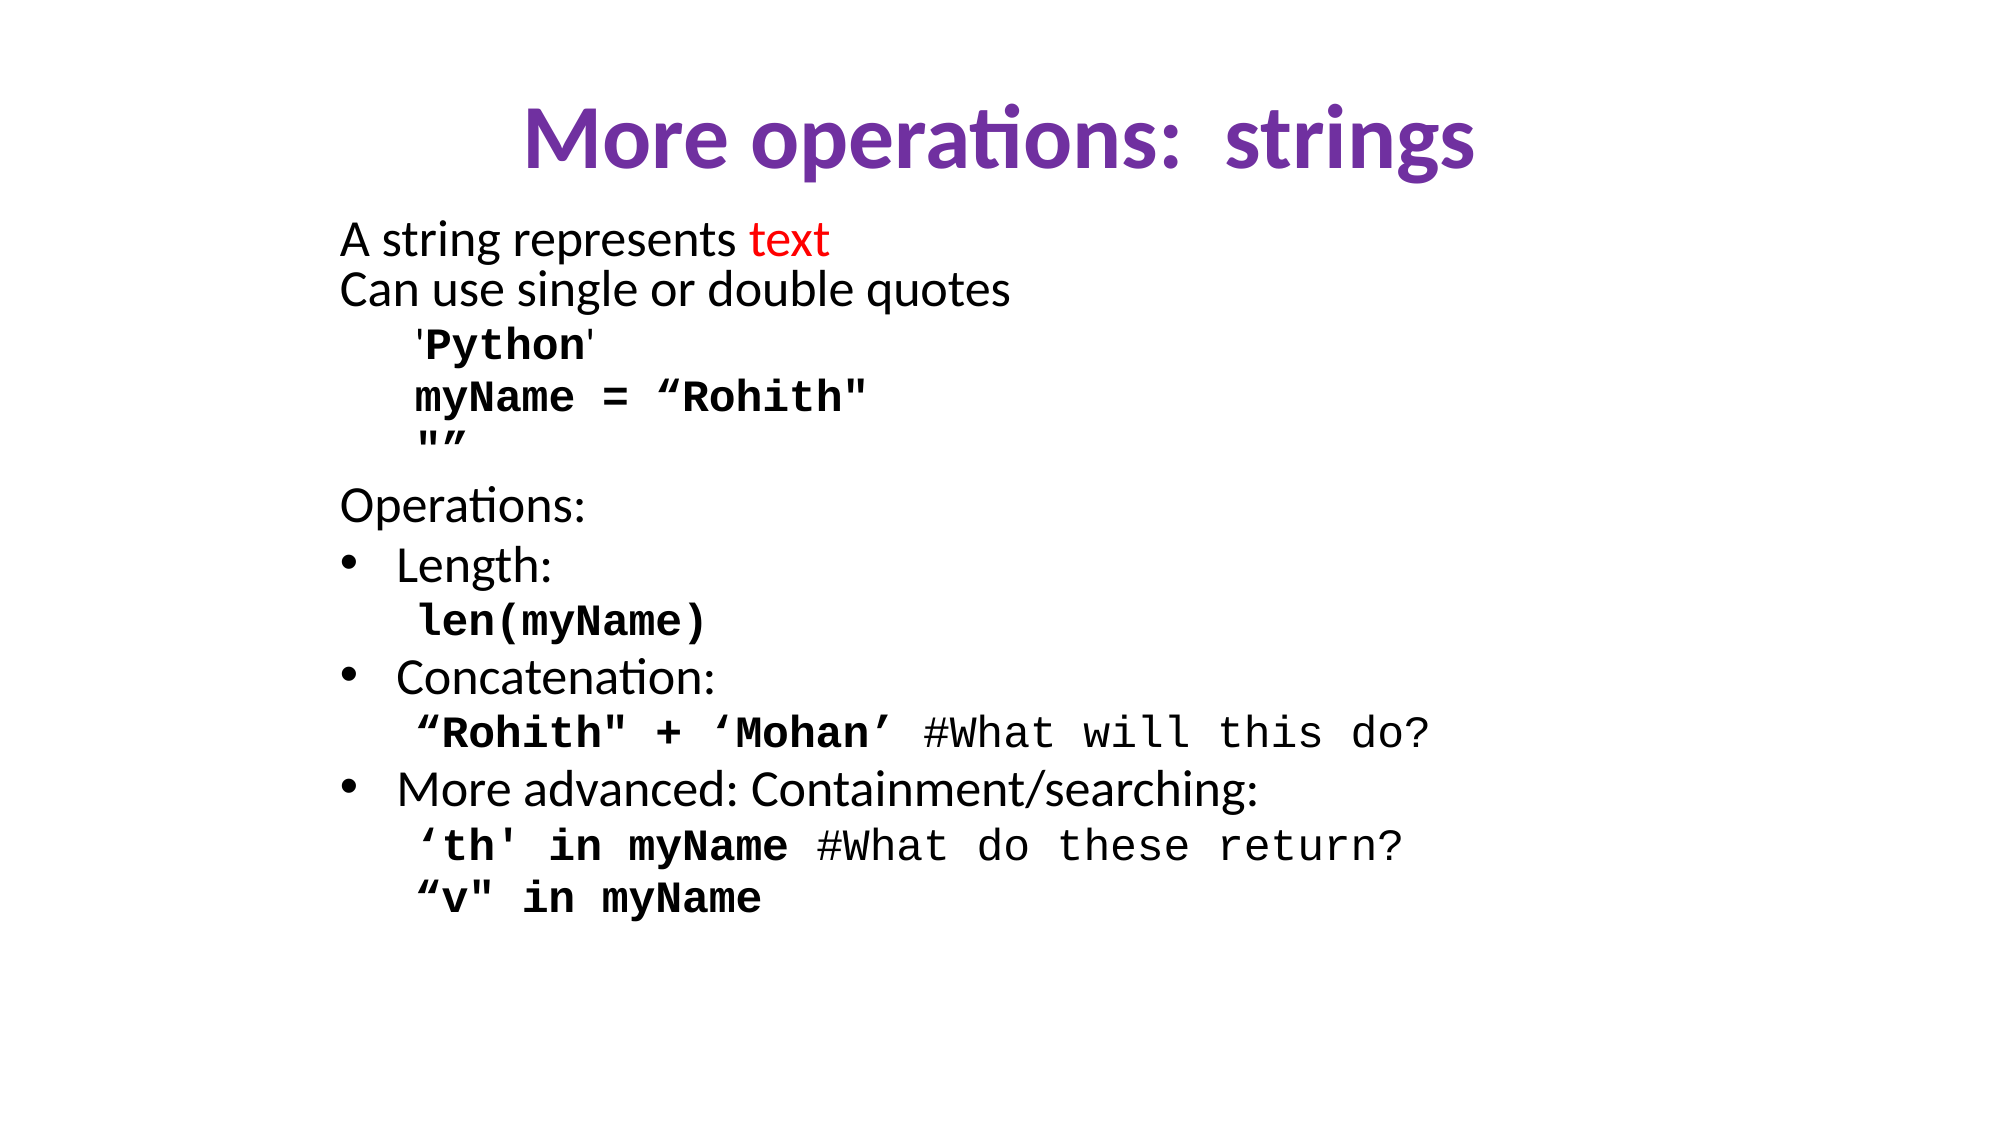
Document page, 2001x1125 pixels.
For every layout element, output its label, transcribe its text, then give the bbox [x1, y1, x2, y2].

list A string represents text Can use single or double quotes 'Python' myName = “Rohith" "” Operations: Length: len(myName) Concatenation: “Rohith" + ‘Mohan’ #What will this do? More advanced: Containment/searching: ‘th' in myName #What do these return? “v" in myName [324, 208, 1675, 1100]
title More operations: strings [324, 45, 1675, 208]
